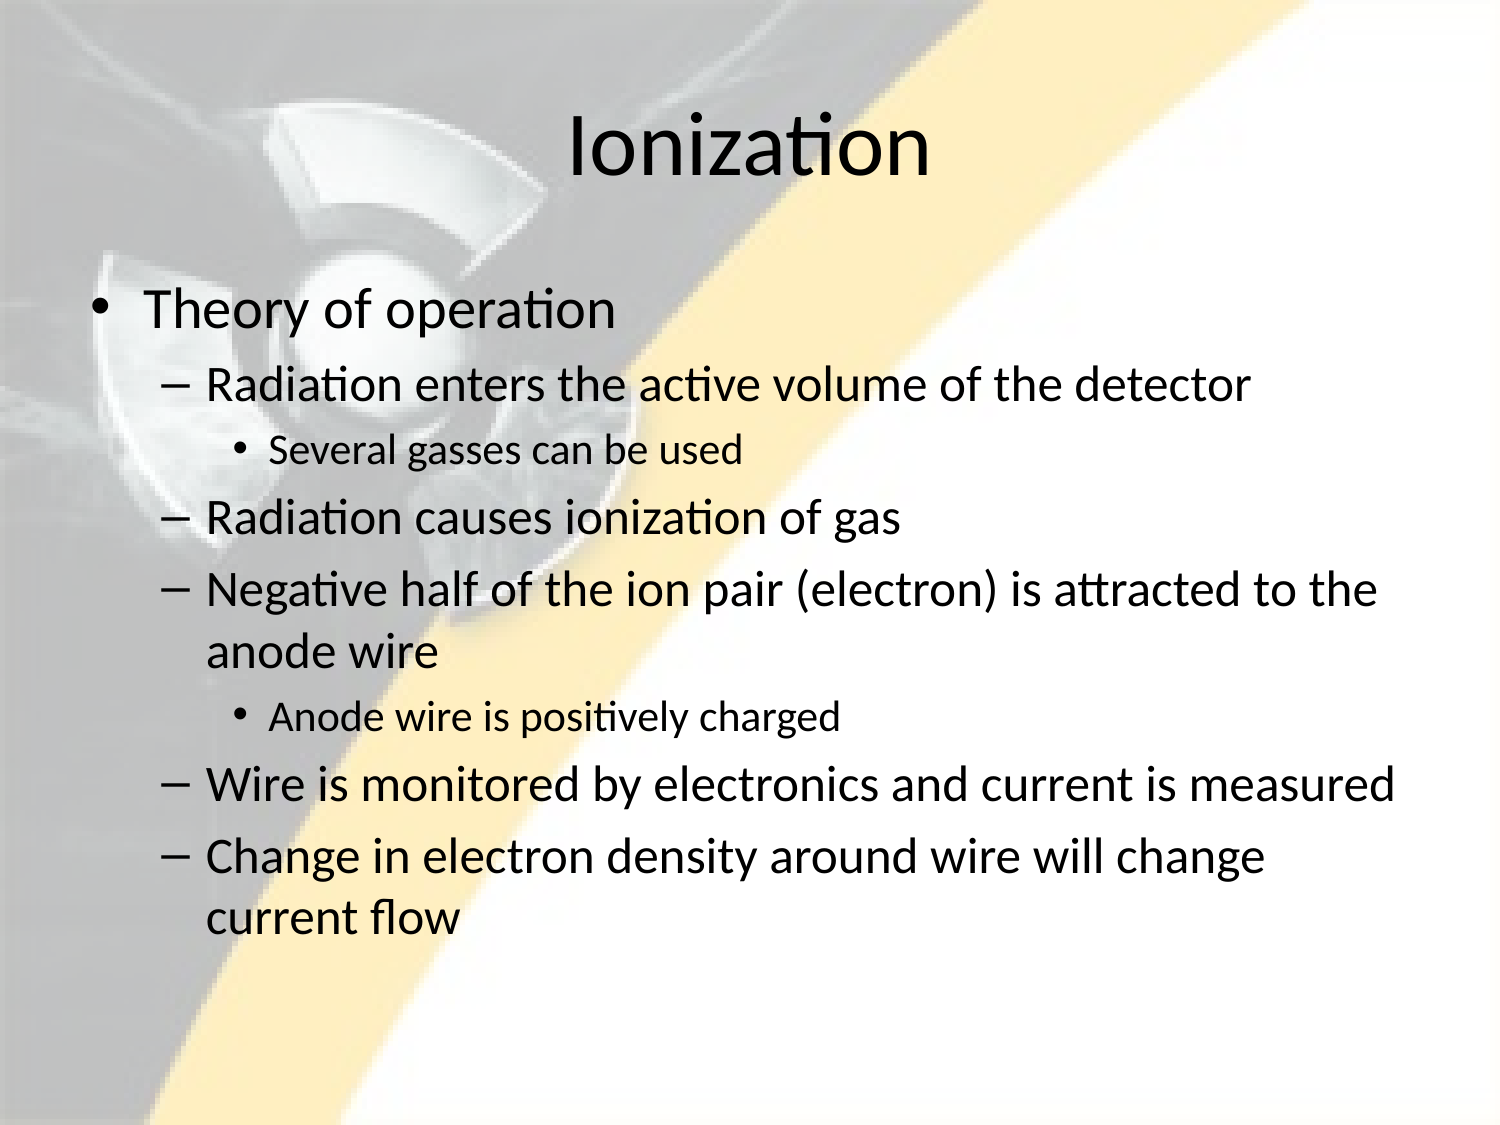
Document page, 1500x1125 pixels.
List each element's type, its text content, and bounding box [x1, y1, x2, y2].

list Theory of operation Radiation enters the active volume of the detector Several gasses can be used Radiation causes ionization of gas Negative half of the ion pair (electron) is attracted to the anode wire Anode wire is positively charged Wire is monitored by electronics and current is measured Change in electron density around wire will change current flow [75, 262, 1425, 1005]
title Ionization [75, 45, 1425, 233]
